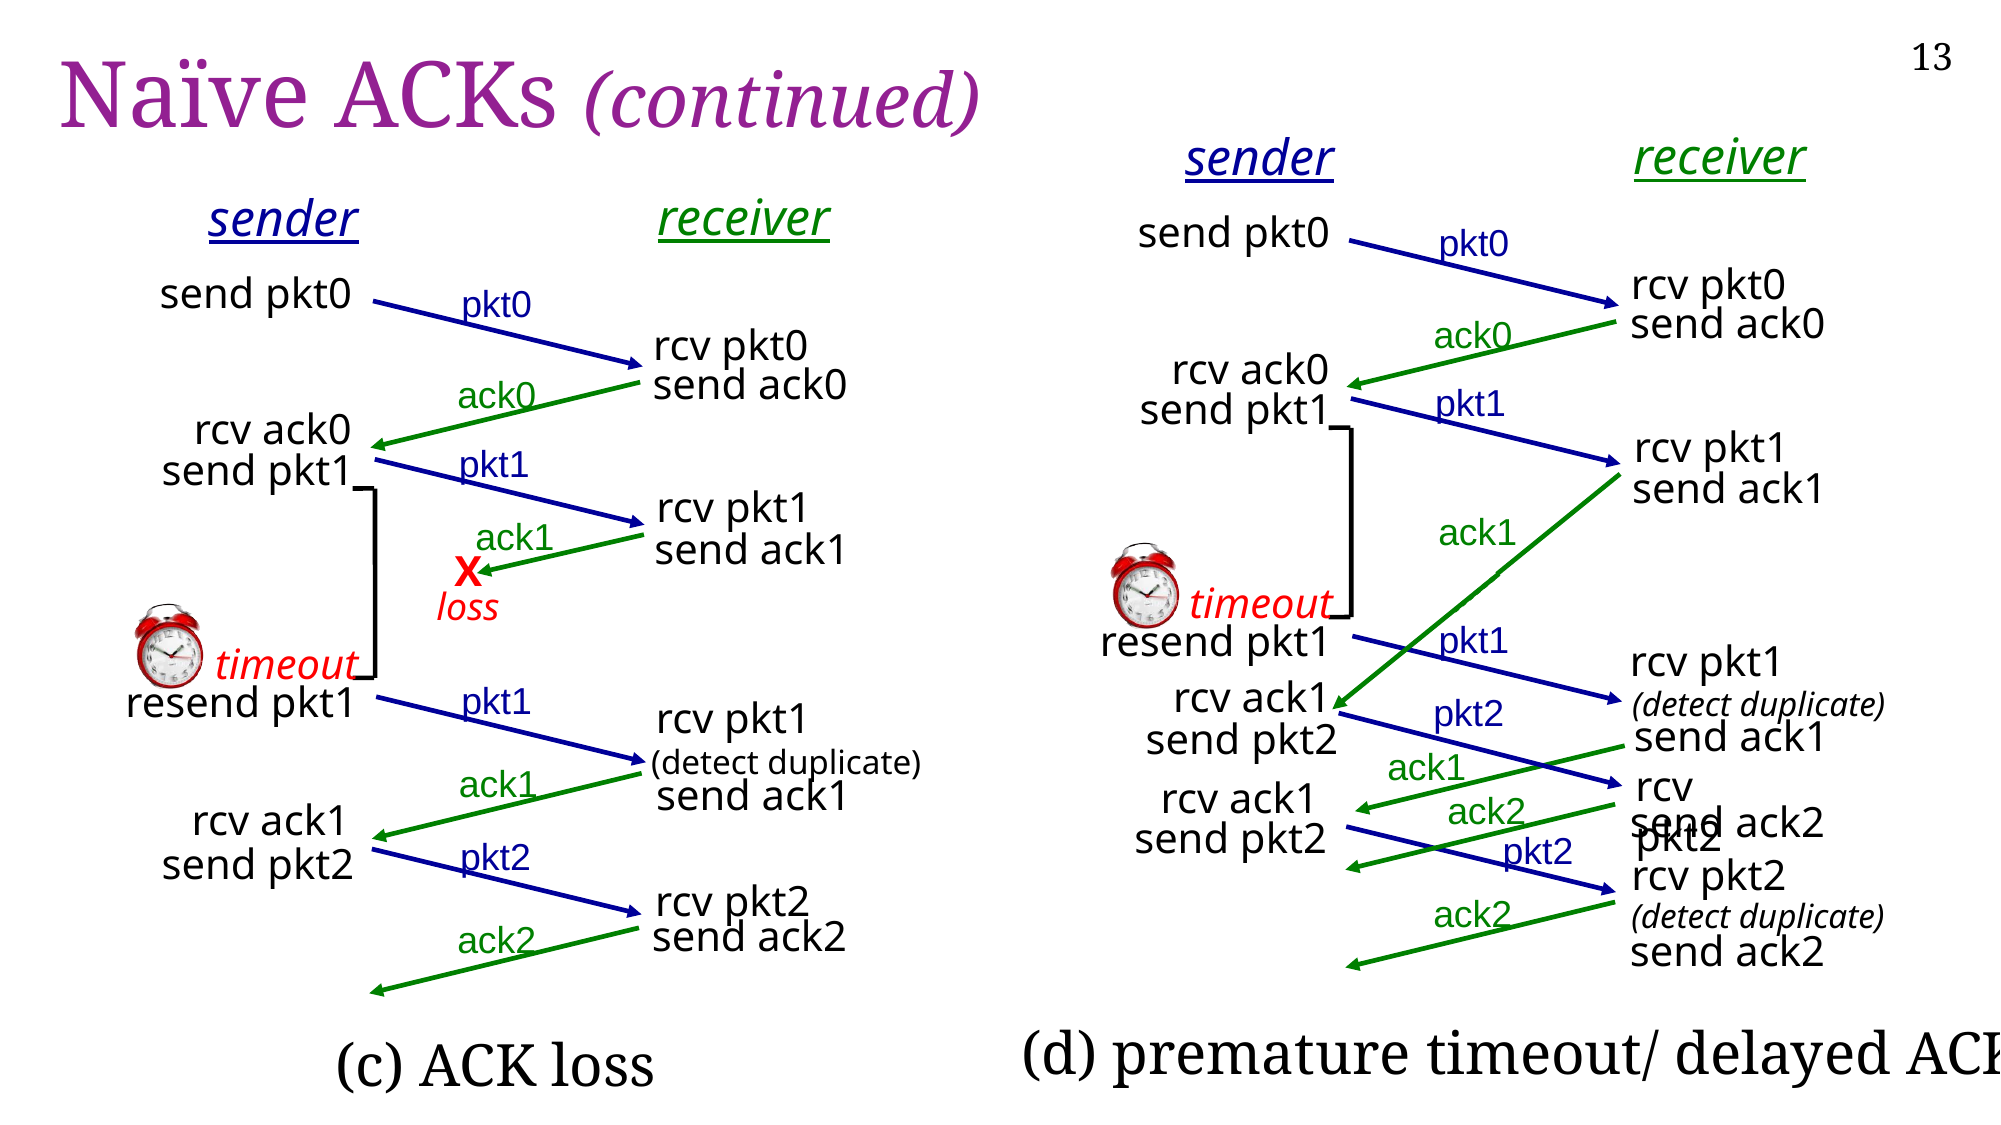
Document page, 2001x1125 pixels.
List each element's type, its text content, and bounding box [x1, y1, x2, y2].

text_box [1081, 117, 1962, 1095]
title Naïve ACKs (continued) [43, 25, 1953, 171]
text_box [117, 178, 933, 1107]
